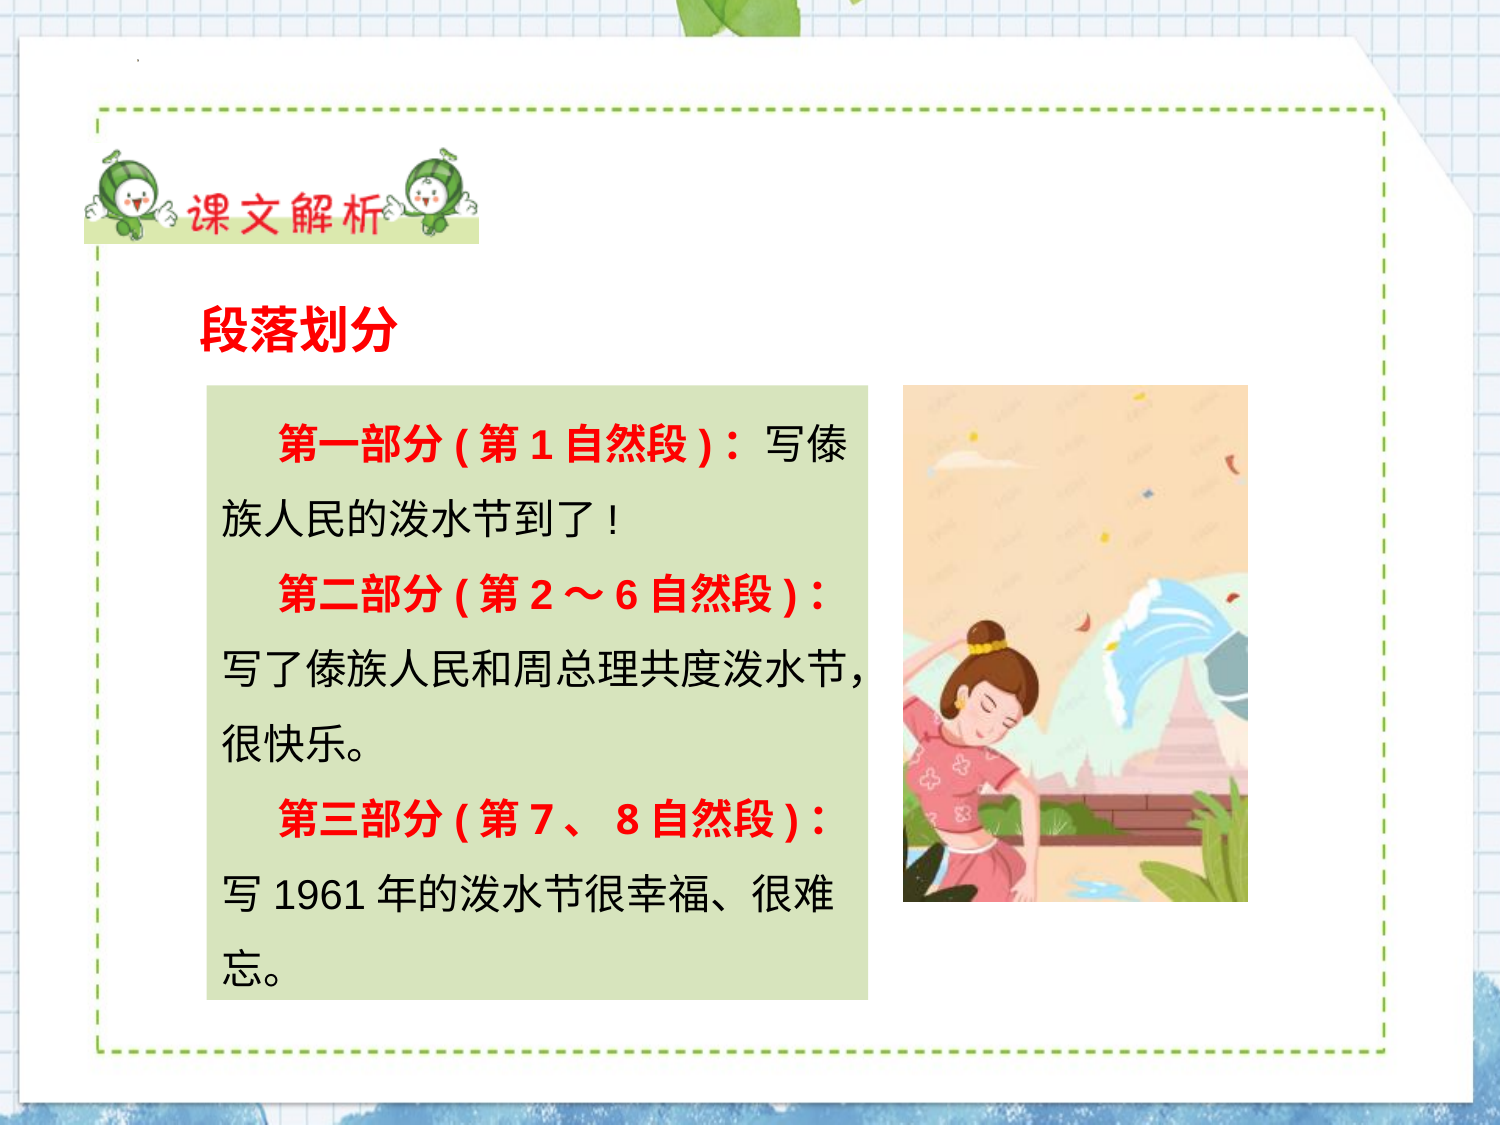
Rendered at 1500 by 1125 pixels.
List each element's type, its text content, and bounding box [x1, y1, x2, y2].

text_box 第一部分(第1自然段)：写傣族人民的泼水节到了! 第二部分(第2～6自然段)：写了傣族人民和周总理共度泼水节，很快乐。 第三部分(第7、8自然段)：写1961年的泼水节很幸福、很难忘。 [206, 385, 869, 1000]
picture [0, 0, 1500, 1125]
text_box 段落划分 [184, 290, 415, 366]
